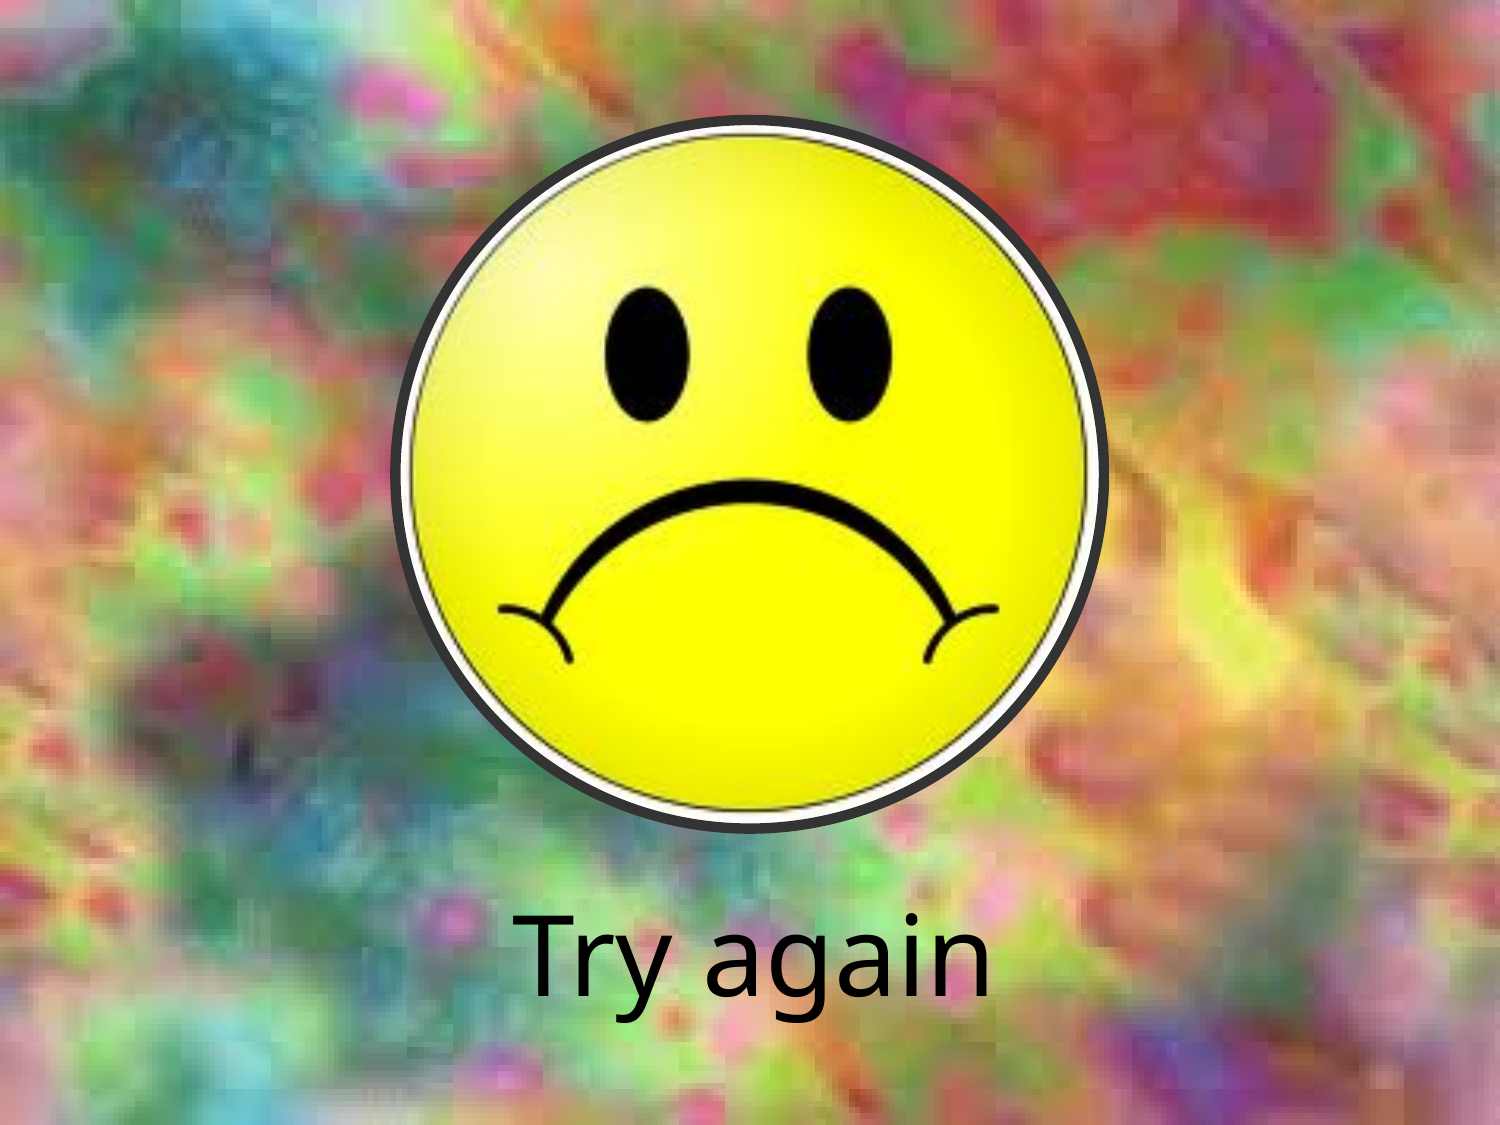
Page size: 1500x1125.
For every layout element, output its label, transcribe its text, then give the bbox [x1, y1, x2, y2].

text_box Try again [497, 876, 1011, 1027]
picture [0, 0, 1500, 1125]
